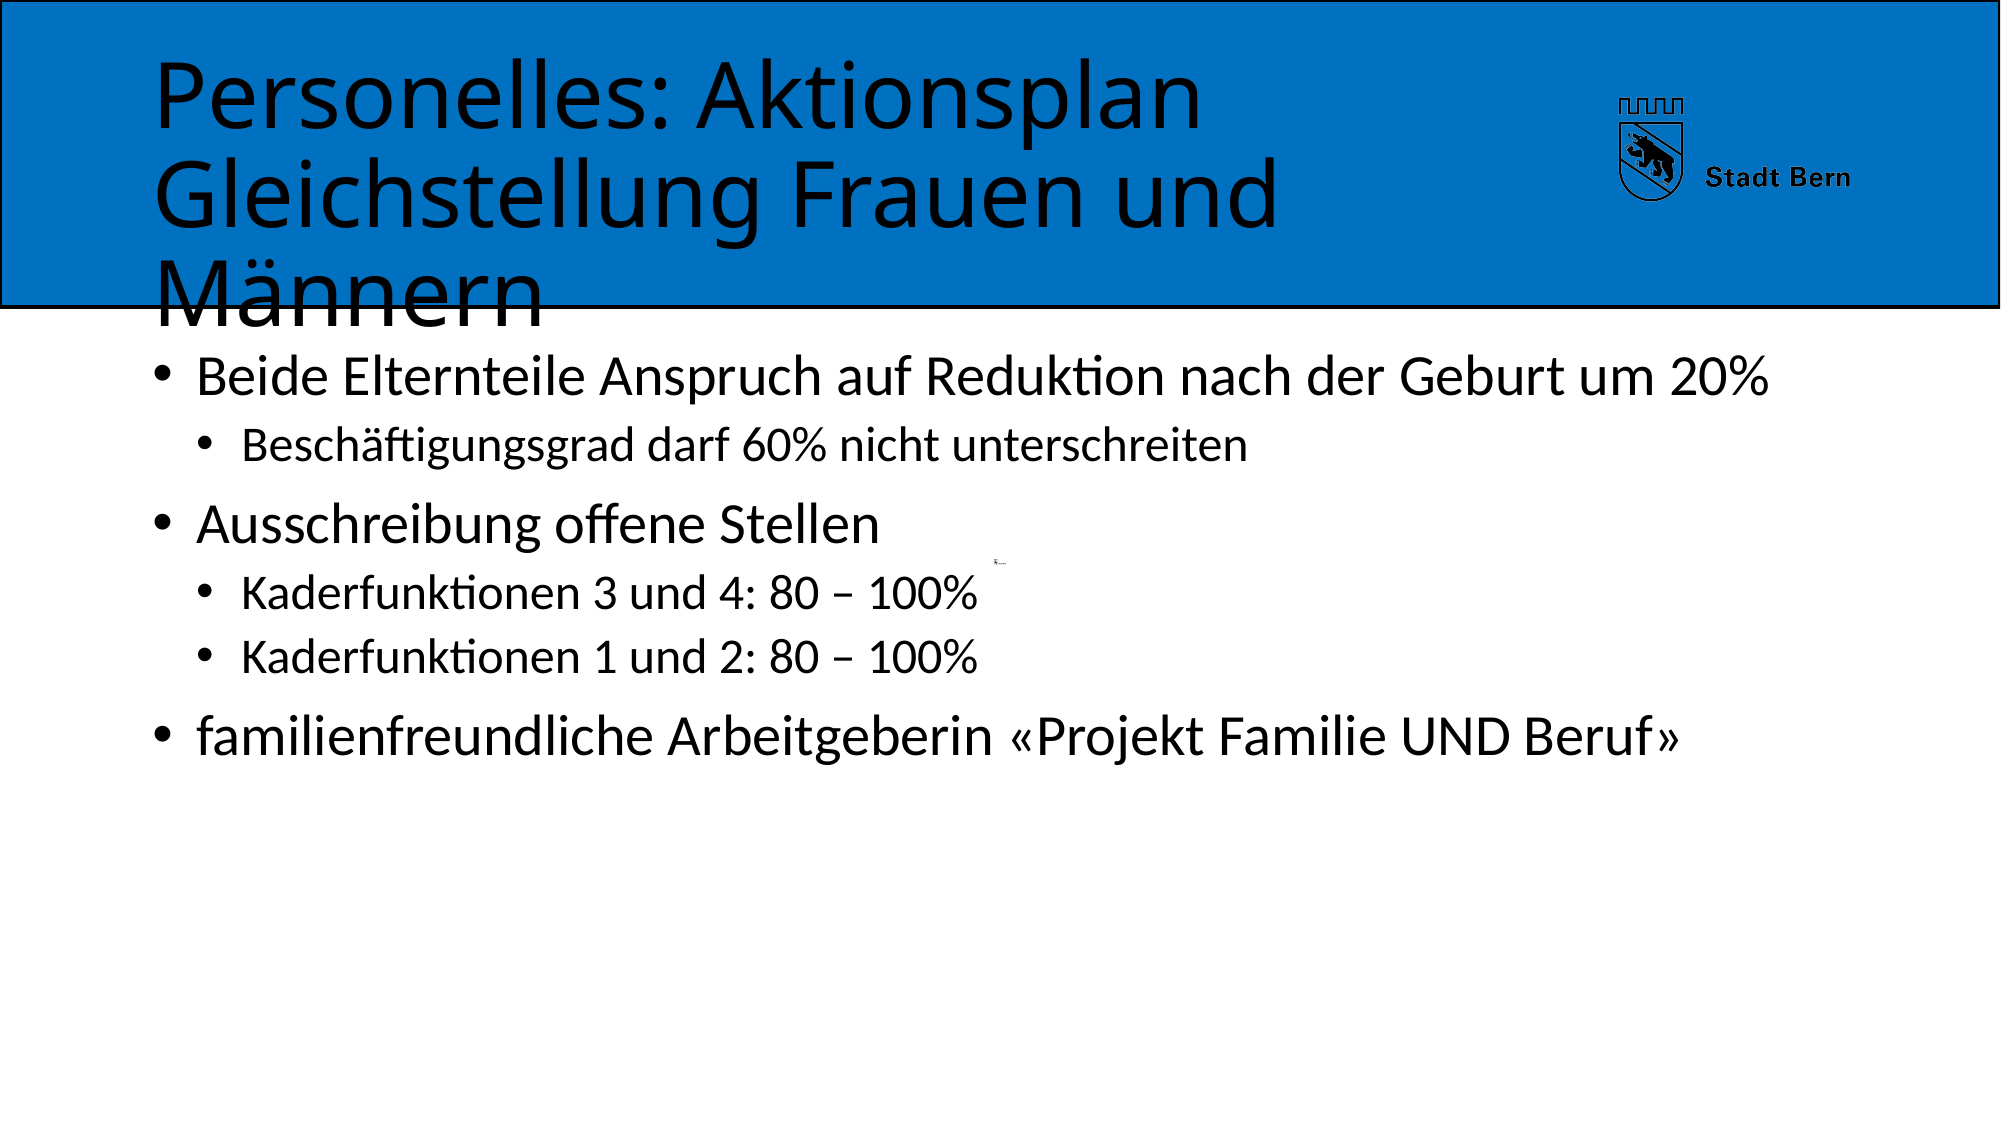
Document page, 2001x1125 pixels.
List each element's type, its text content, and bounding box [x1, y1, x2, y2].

title Personelles: Aktionsplan Gleichstellung Frauen und Männern [137, 89, 1592, 307]
picture [1606, 92, 1856, 207]
list Beide Elternteile Anspruch auf Reduktion nach der Geburt um 20% Beschäftigungsgrad darf 60% nicht unterschreiten Ausschreibung offene Stellen Kaderfunktionen 3 und 4: 80 – 100% Kaderfunktionen 1 und 2: 80 – 100% familienfreundliche Arbeitgeberin «Projekt Familie UND Beruf» [137, 337, 1863, 1014]
